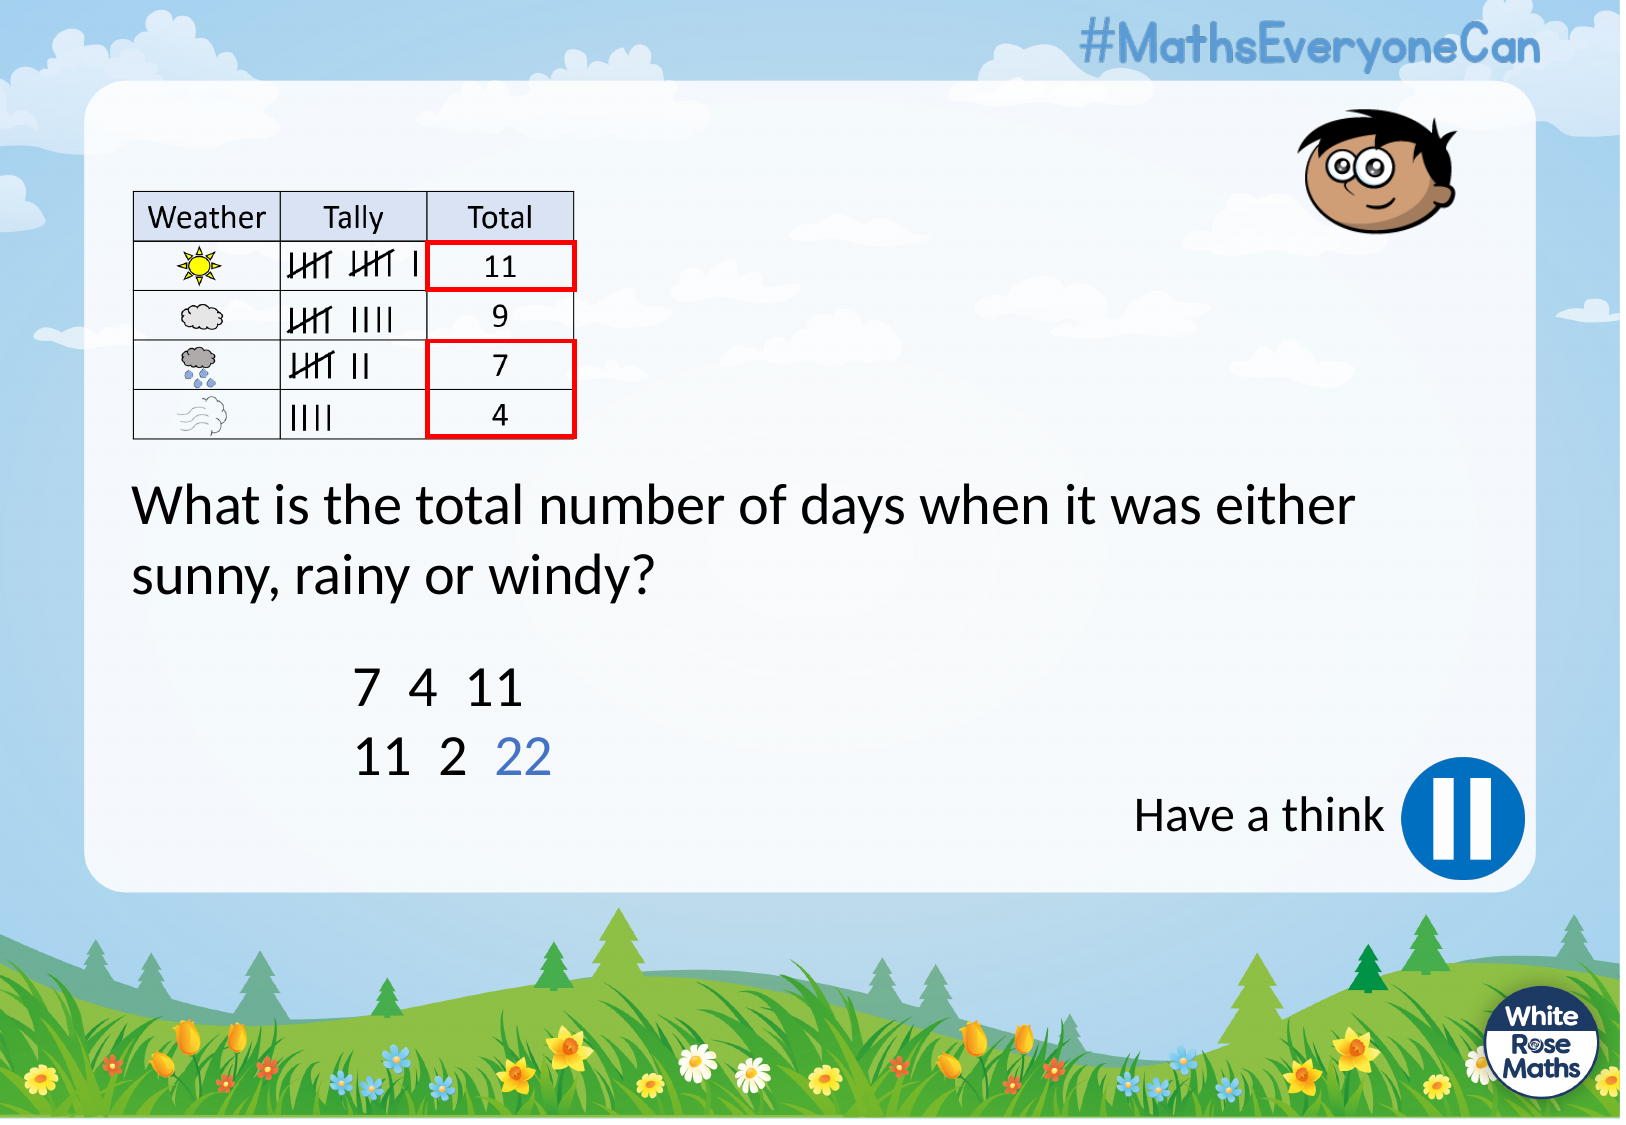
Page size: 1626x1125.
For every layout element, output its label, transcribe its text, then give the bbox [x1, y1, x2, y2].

picture [0, 0, 1626, 1125]
text_box What is the total number of days when it was either sunny, rainy or windy? [116, 458, 1486, 614]
text_box Have a think [1119, 774, 1401, 849]
text_box [117, 91, 1625, 871]
